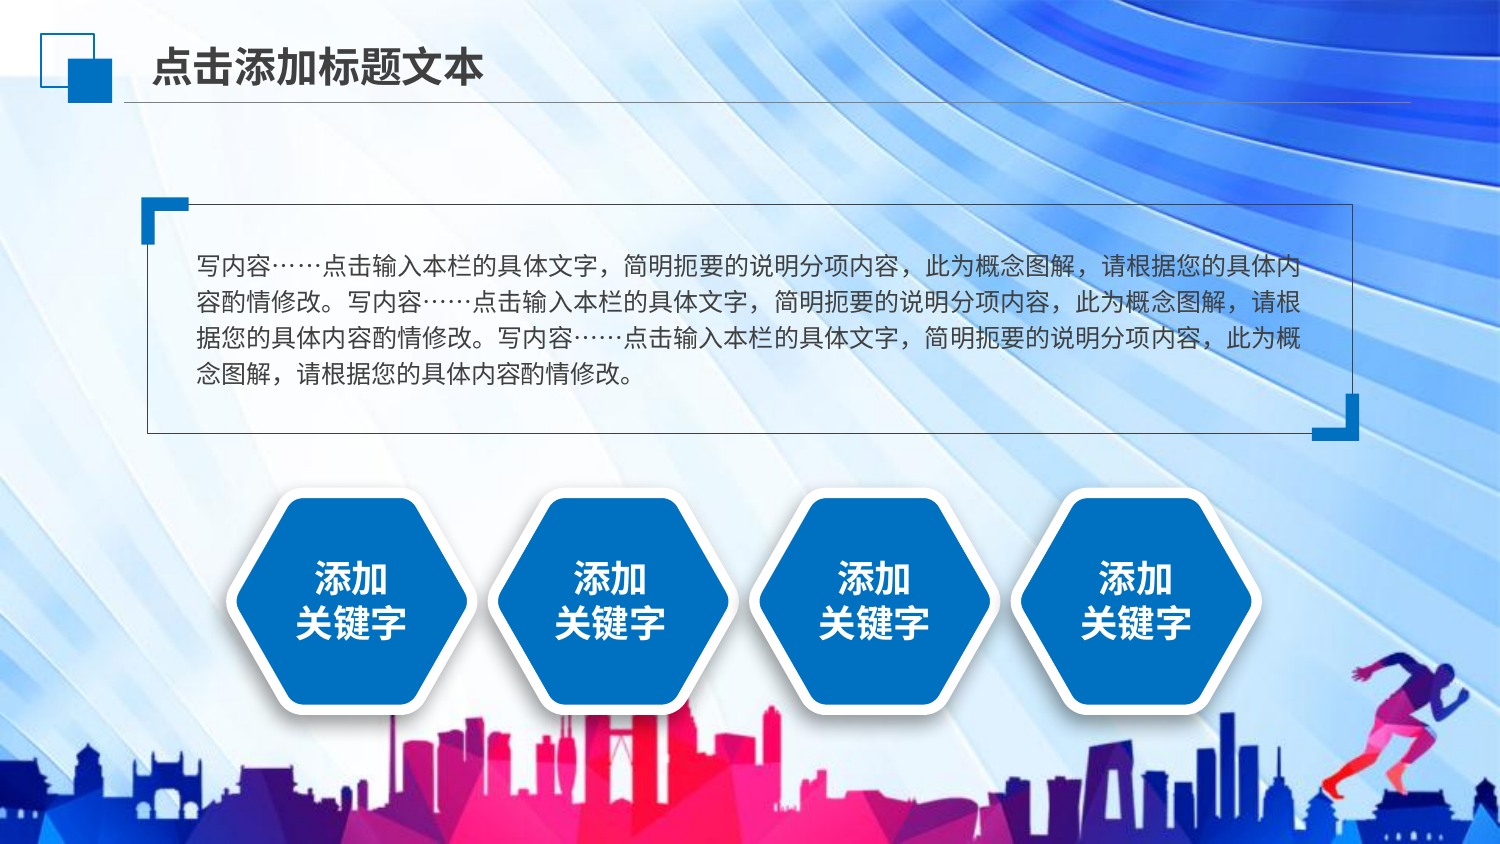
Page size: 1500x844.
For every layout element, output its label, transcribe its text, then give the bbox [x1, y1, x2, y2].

text_box 添加 关键字 [272, 555, 432, 646]
text_box 添加 关键字 [531, 555, 691, 646]
text_box 点击添加标题文本 [136, 33, 501, 99]
text_box 写内容……点击输入本栏的具体文字，简明扼要的说明分项内容，此为概念图解，请根据您的具体内容酌情修改。写内容……点击输入本栏的具体文字，简明扼要的说明分项内容，此为概念图解，请根据您的具体内容酌情修改。写内容……点击输入本栏的具体文字，简明扼要的说明分项内容，此为概念图解，请根据您的具体内容酌情修改。 [196, 244, 1304, 389]
text_box [231, 492, 473, 710]
text_box [139, 195, 191, 247]
text_box 添加 关键字 [1056, 555, 1216, 646]
picture [0, 0, 1500, 844]
text_box [145, 203, 1355, 436]
text_box [1310, 392, 1361, 443]
text_box 添加 关键字 [795, 555, 955, 646]
text_box [754, 492, 996, 710]
text_box [492, 492, 734, 710]
text_box [1015, 492, 1257, 710]
